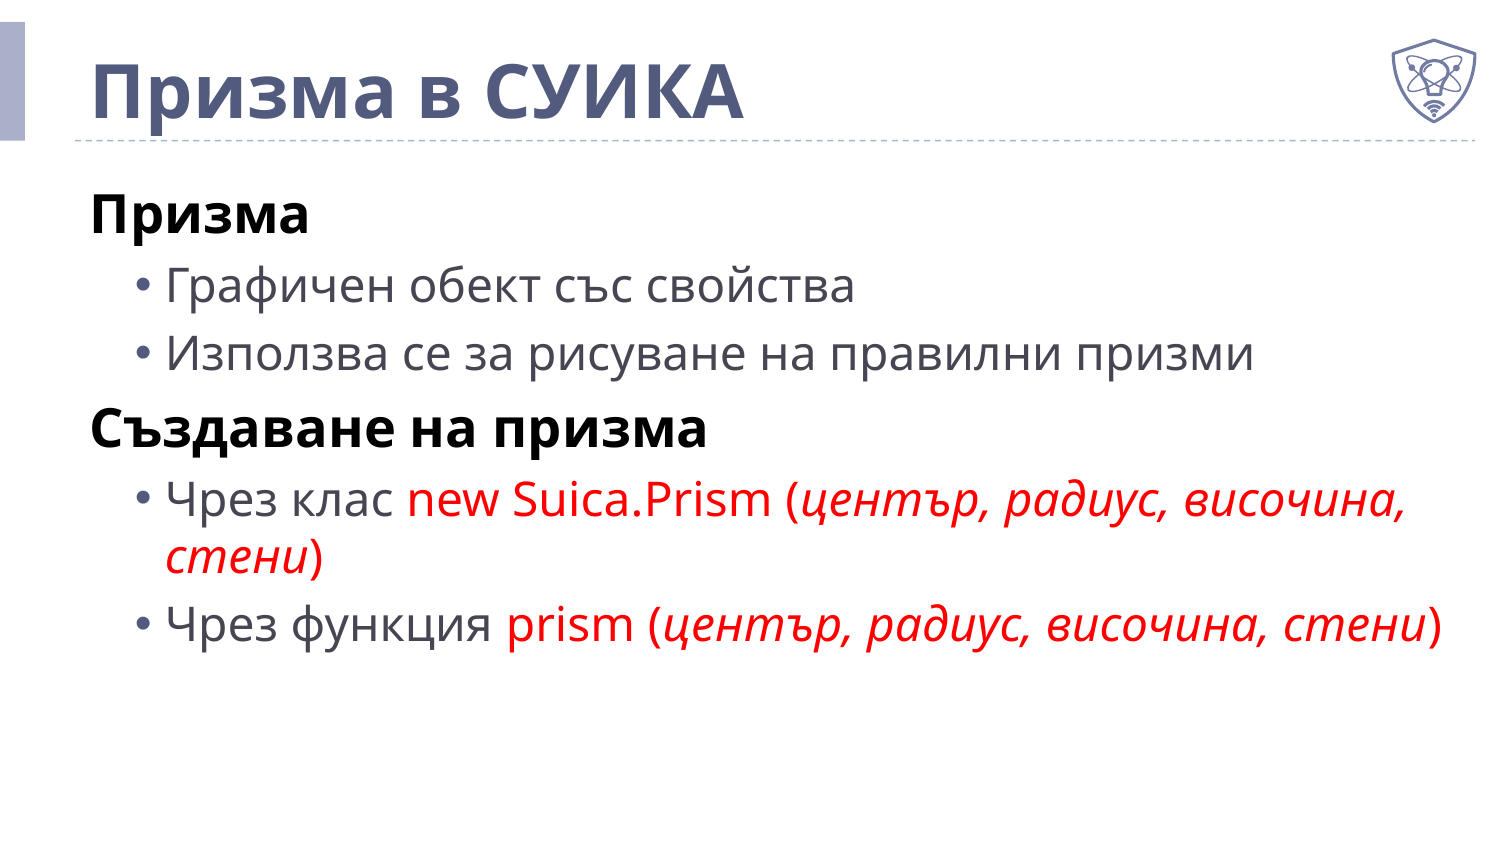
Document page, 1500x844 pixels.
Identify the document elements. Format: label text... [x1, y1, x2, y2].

list Призма Графичен обект със свойства Използва се за рисуване на правилни призми Създаване на призма Чрез клас new Suica.Prism (център, радиус, височина, стени) Чрез функция prism (център, радиус, височина, стени) [75, 171, 1500, 835]
title Призма в СУИКА [75, 18, 1475, 141]
